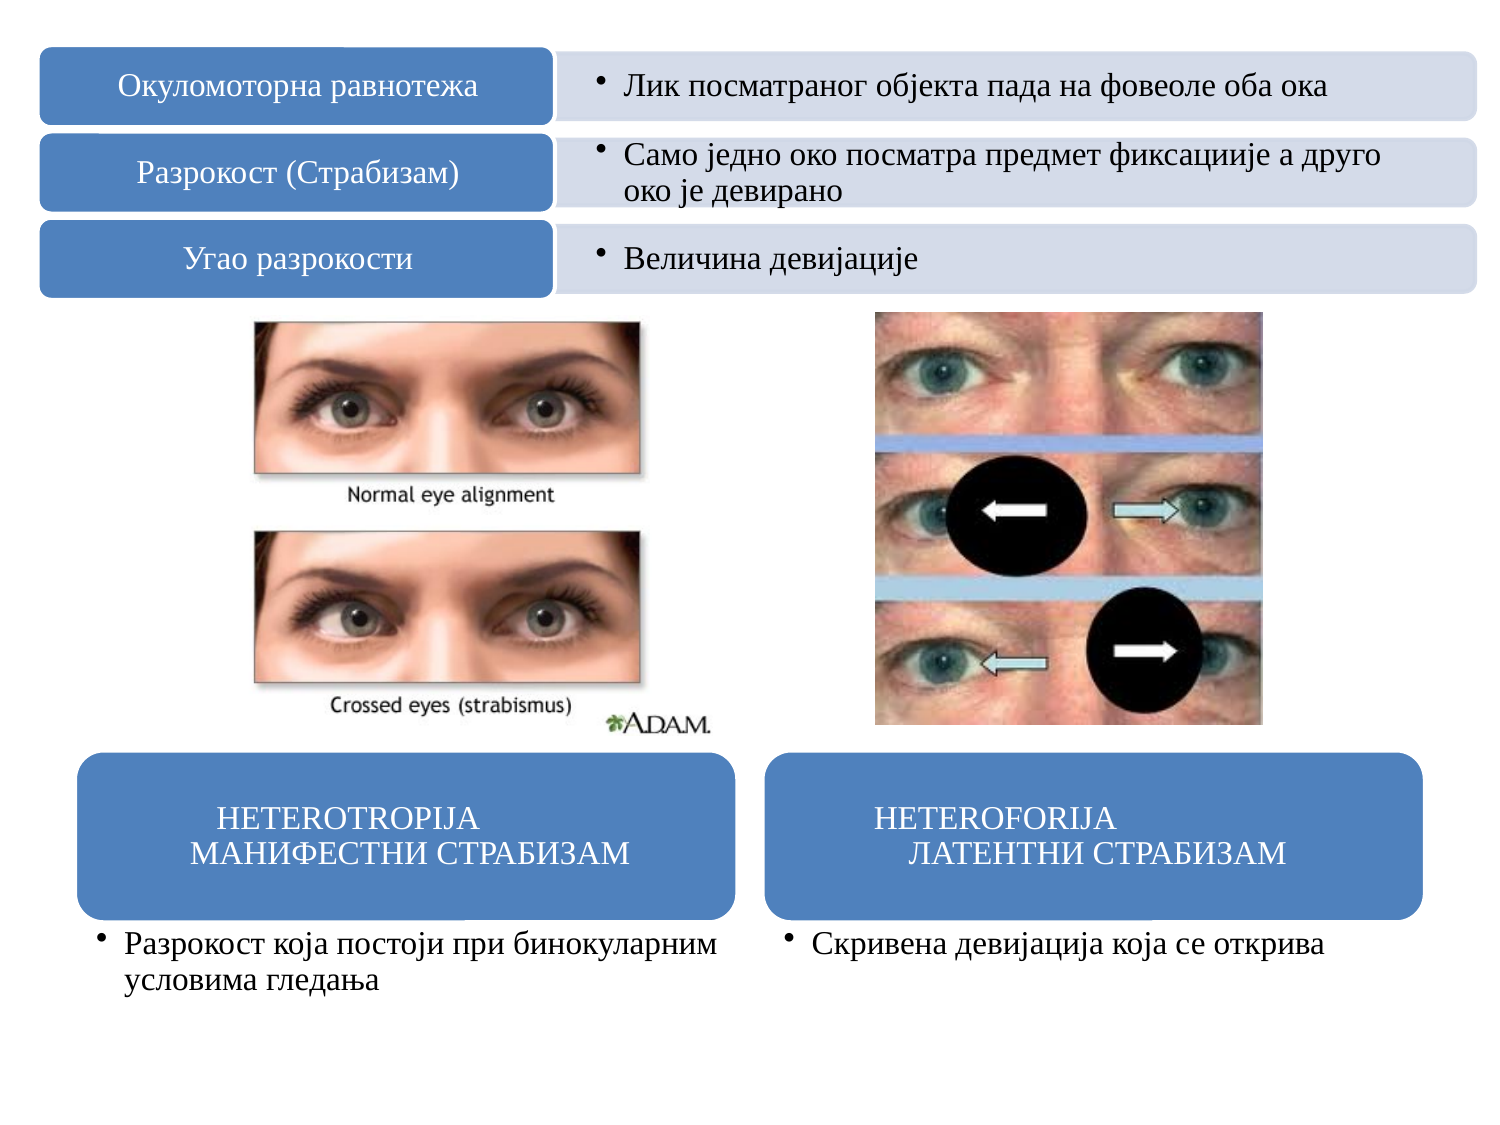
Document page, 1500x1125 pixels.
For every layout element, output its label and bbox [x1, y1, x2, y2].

list [762, 749, 1426, 1076]
text_box [37, 44, 1476, 301]
list [74, 749, 738, 1076]
picture [874, 312, 1263, 726]
picture [187, 314, 713, 736]
